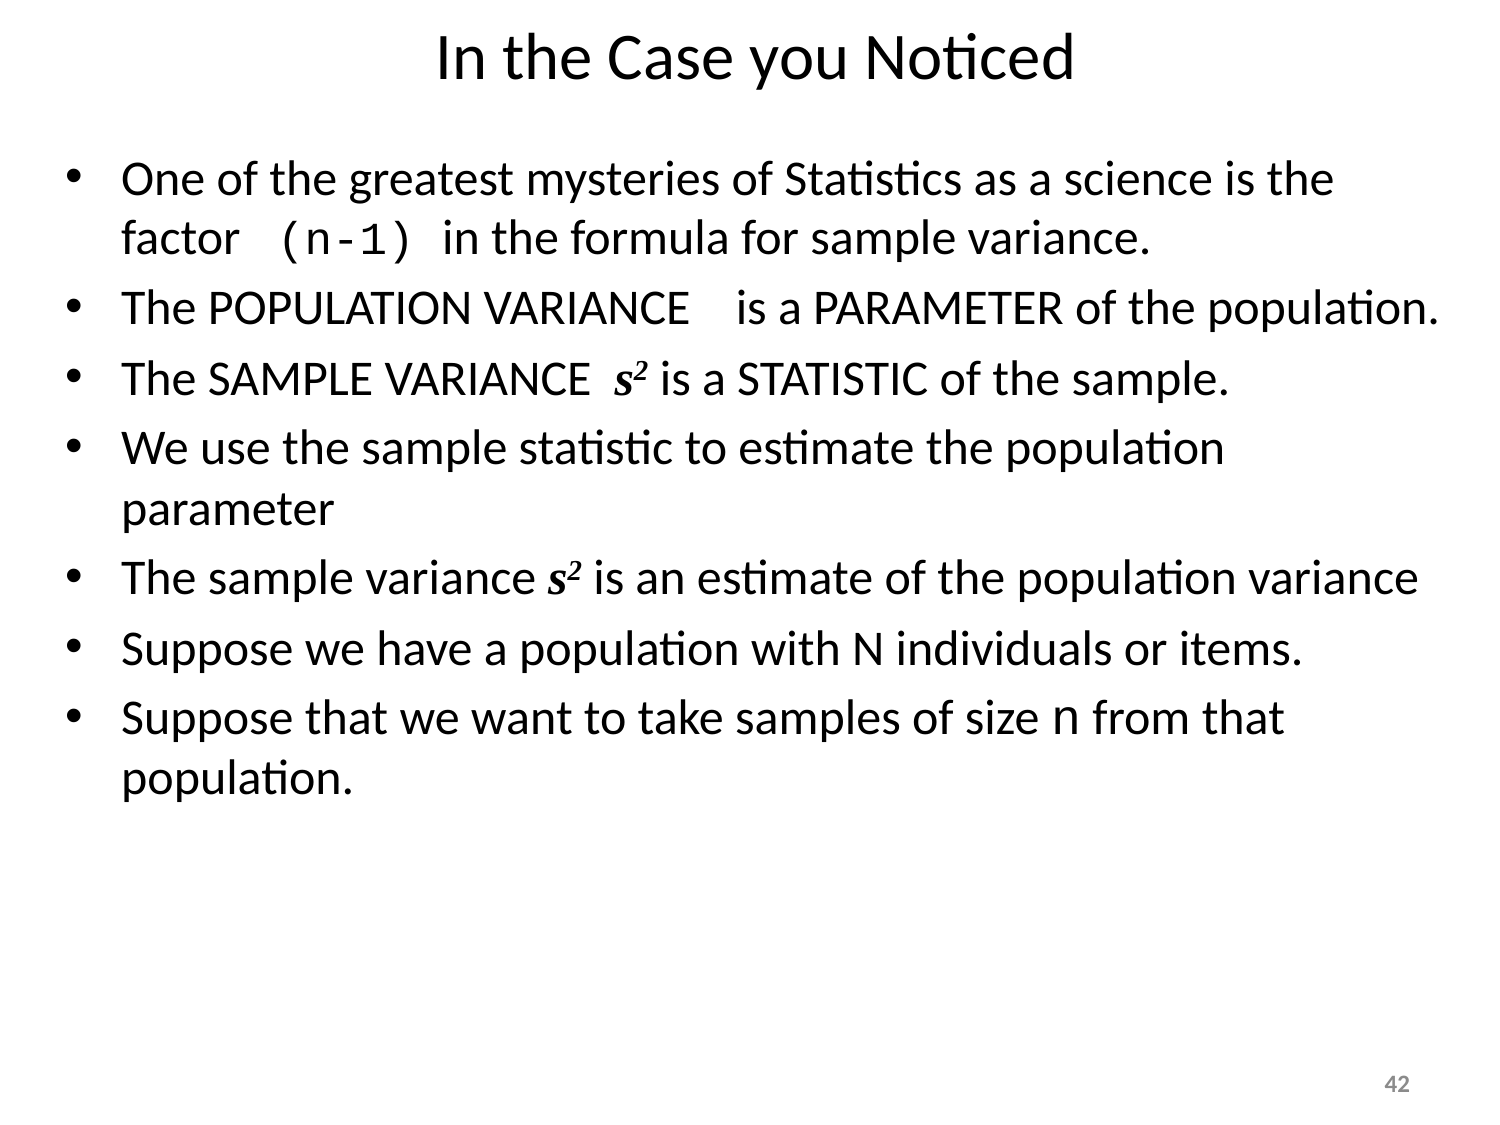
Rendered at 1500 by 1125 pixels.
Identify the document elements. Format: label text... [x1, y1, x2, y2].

title In the Case you Noticed [50, 2, 1463, 103]
slide_number 42 [1074, 1062, 1425, 1103]
